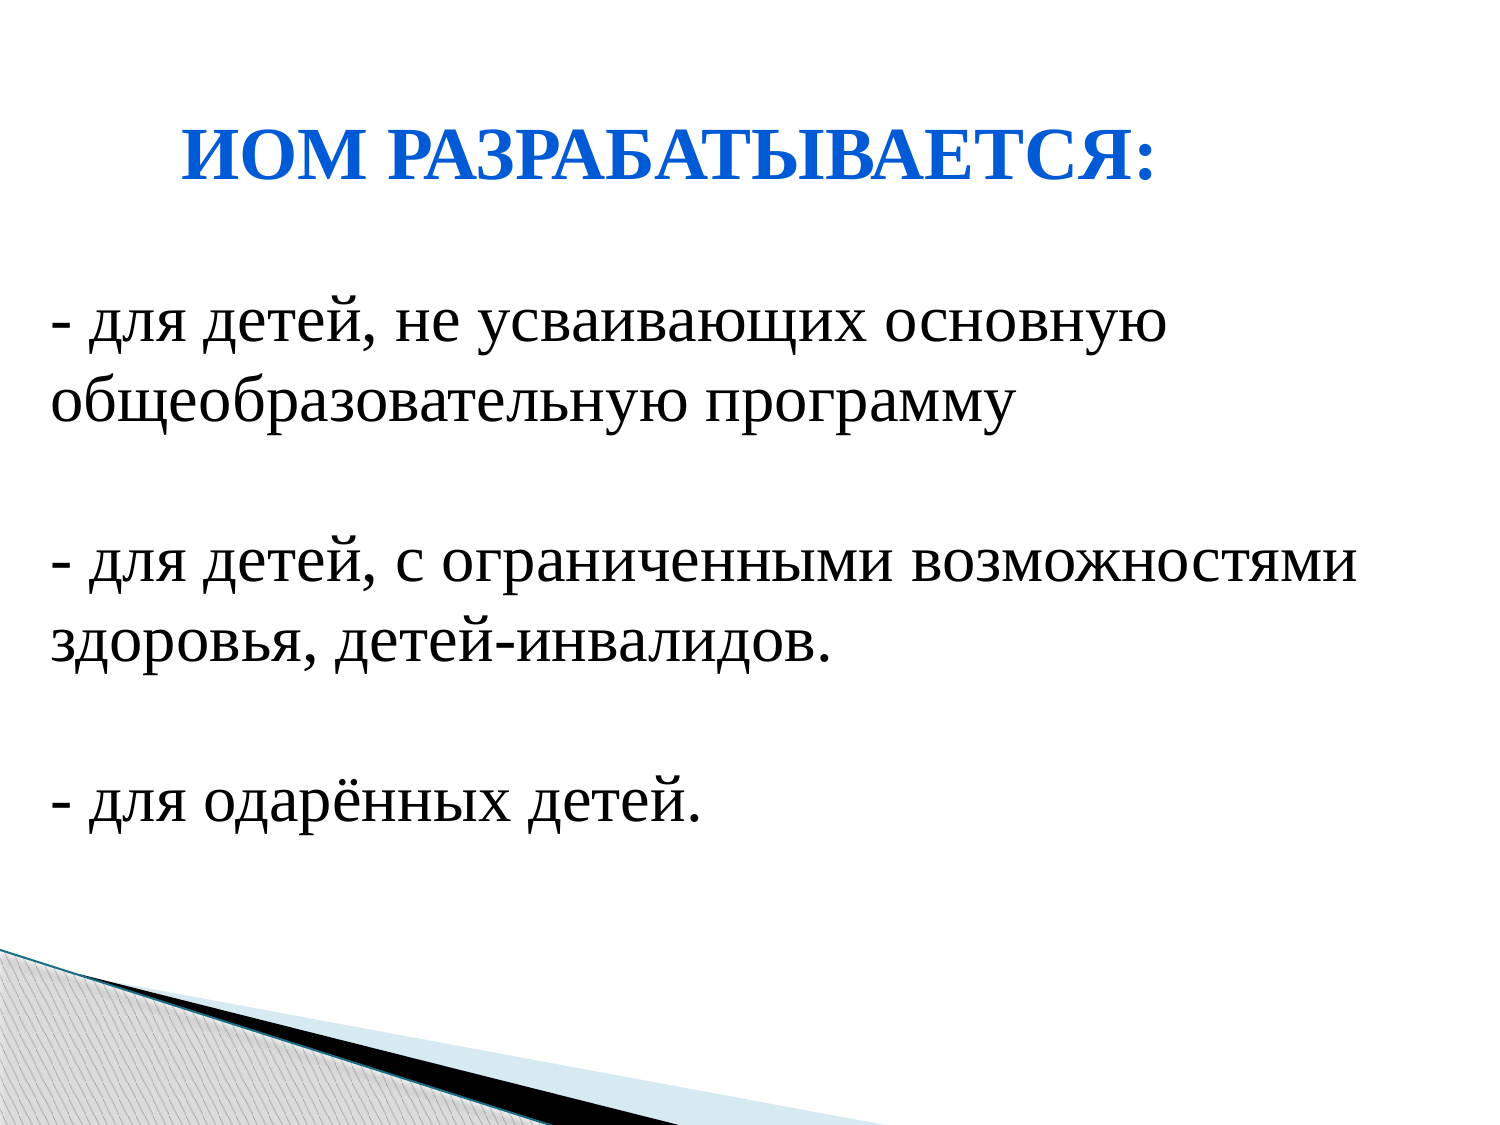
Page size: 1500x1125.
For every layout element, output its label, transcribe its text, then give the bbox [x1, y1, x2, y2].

text_box ИОМ разрабатывается: - для детей, не усваивающих основную общеобразовательную программу - для детей, с ограниченными возможностями здоровья, детей-инвалидов. - для одарённых детей. [35, 97, 1500, 843]
